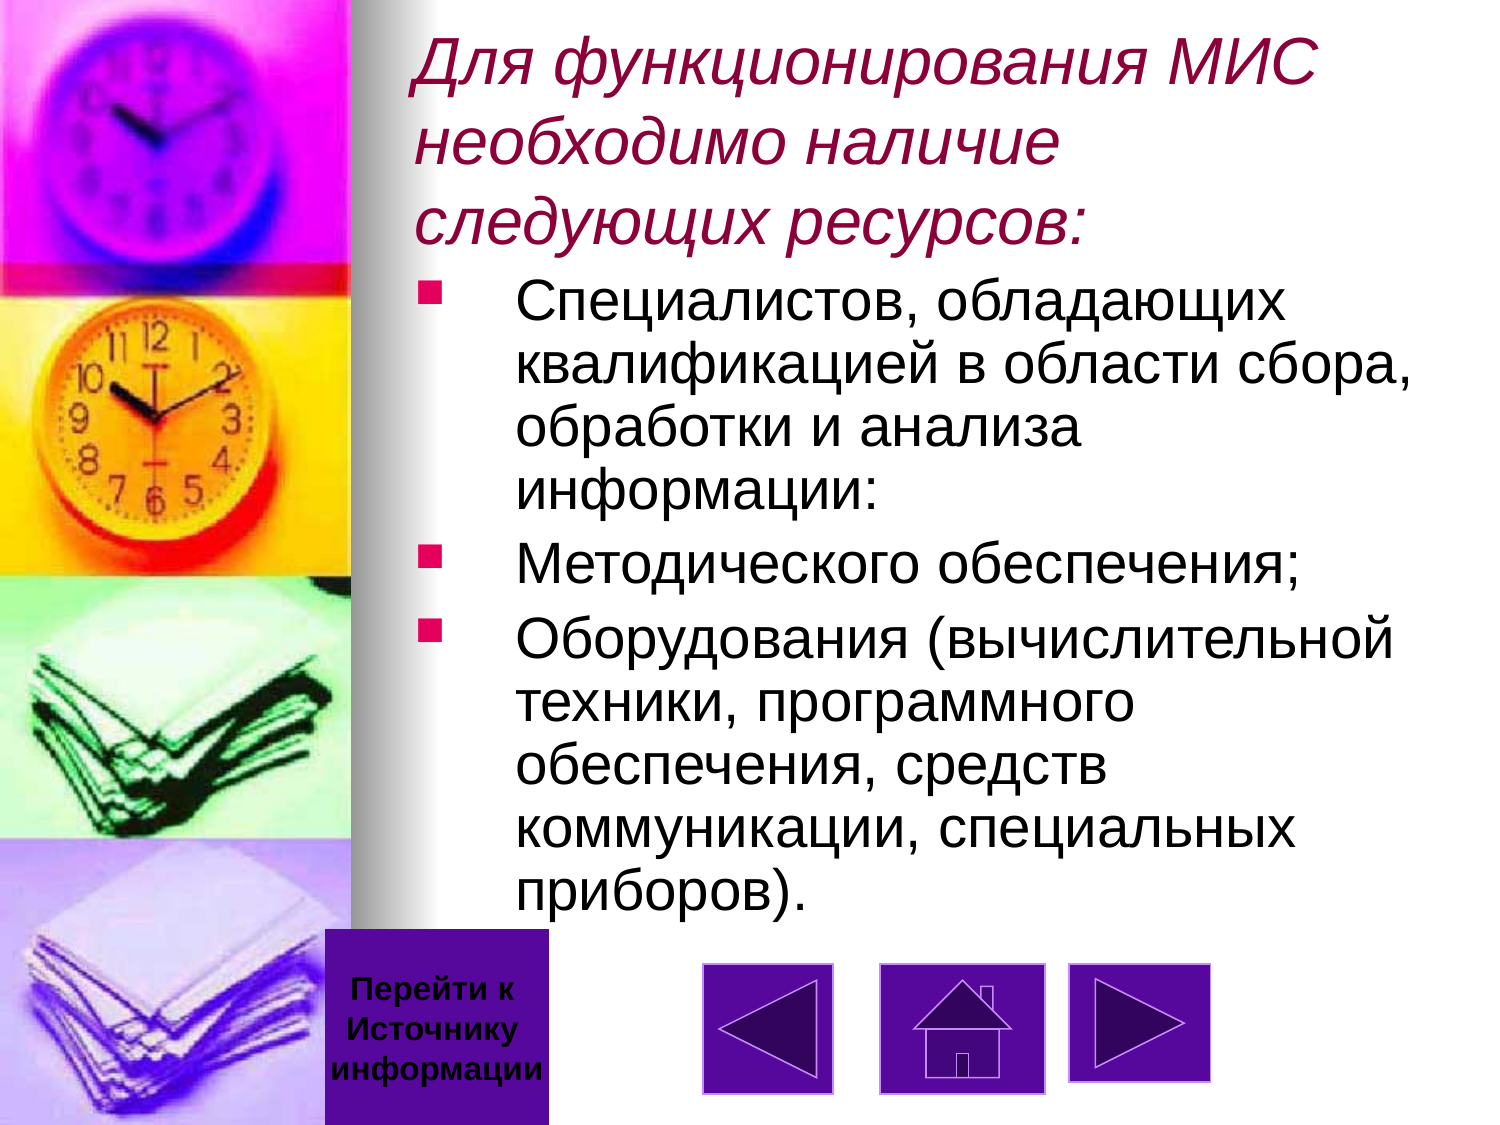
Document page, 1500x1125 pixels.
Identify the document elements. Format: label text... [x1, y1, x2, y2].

list Специалистов, обладающих квалификацией в области сбора, обработки и анализа информации: Методического обеспечения; Оборудования (вычислительной техники, программного обеспечения, средств коммуникации, специальных приборов). [399, 262, 1450, 1000]
title Для функционирования МИС необходимо наличие следующих ресурсов: [399, 37, 1450, 238]
text_box [1069, 964, 1211, 1083]
text_box [879, 964, 1046, 1094]
text_box [702, 964, 833, 1094]
picture [0, 0, 351, 1125]
text_box Перейти к Источнику информации [324, 928, 550, 1125]
